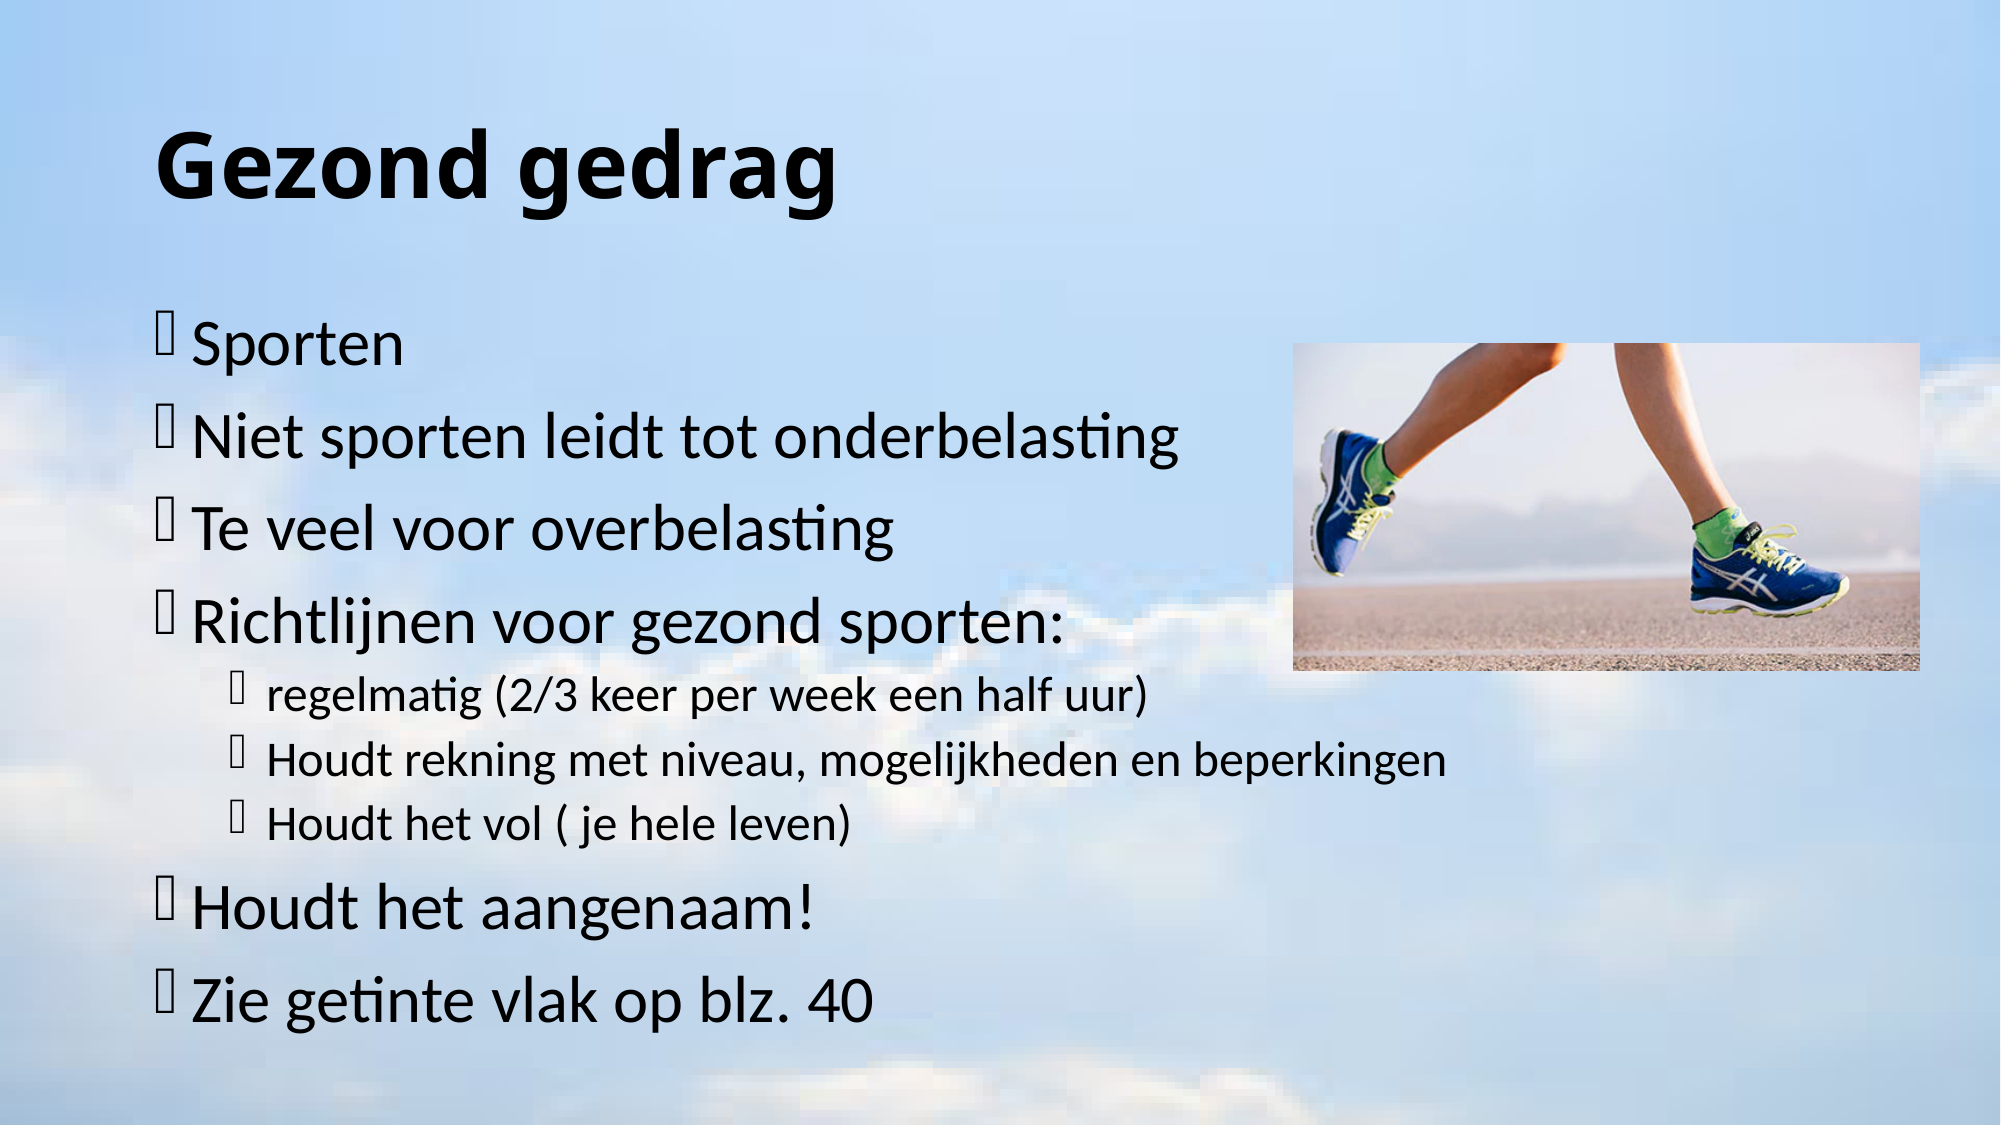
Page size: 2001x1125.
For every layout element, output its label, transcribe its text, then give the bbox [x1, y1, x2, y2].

picture [0, 0, 2001, 1125]
title Gezond gedrag [138, 60, 1864, 278]
list Sporten Niet sporten leidt tot onderbelasting Te veel voor overbelasting Richtlijnen voor gezond sporten: regelmatig (2/3 keer per week een half uur) Houdt rekning met niveau, mogelijkheden en beperkingen Houdt het vol ( je hele leven) Houdt het aangenaam! Zie getinte vlak op blz. 40 [138, 299, 1864, 1098]
